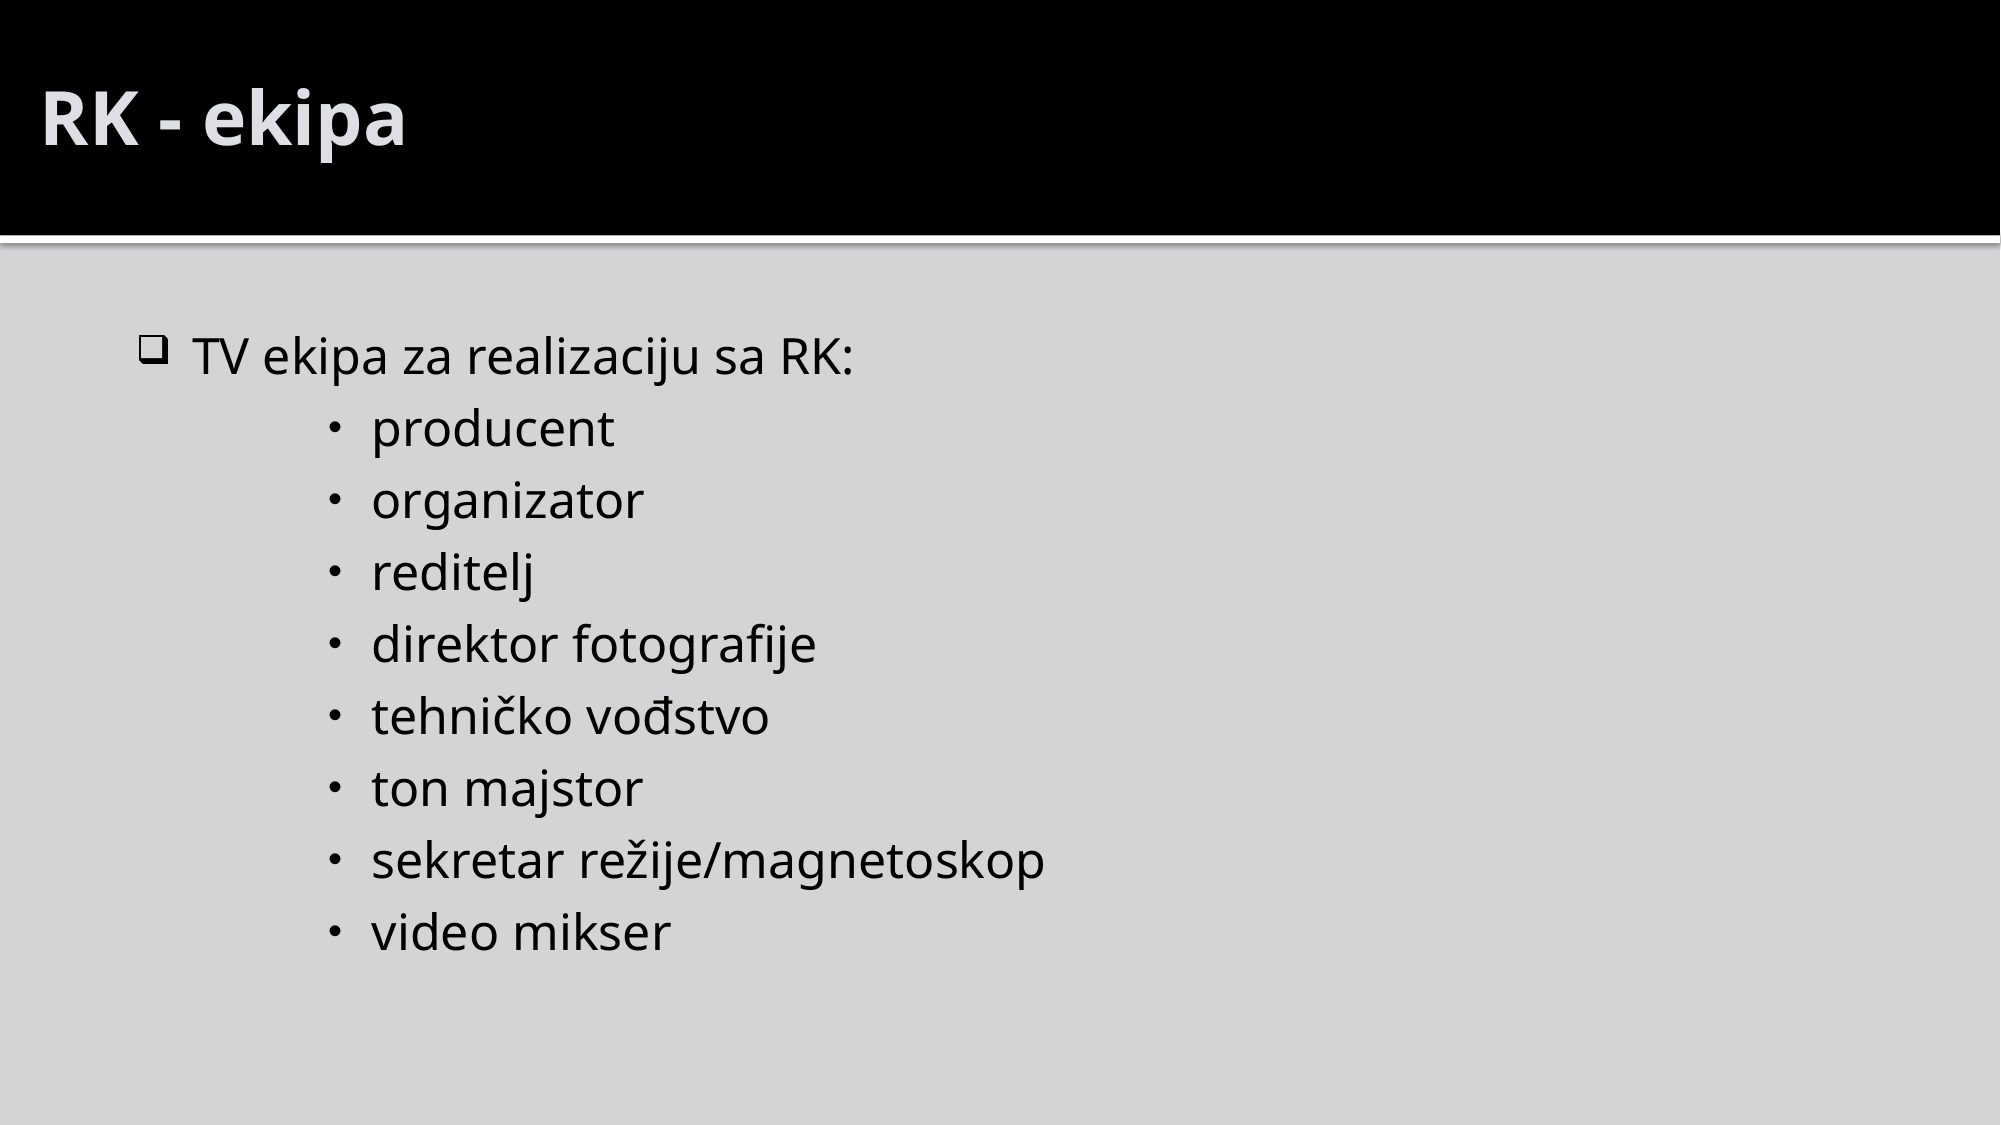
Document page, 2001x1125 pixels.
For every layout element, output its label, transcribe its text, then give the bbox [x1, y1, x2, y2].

title RK - ekipa [24, 12, 1675, 218]
list TV ekipa za realizaciju sa RK: producent organizator reditelj direktor fotografije tehničko vođstvo ton majstor sekretar režije/magnetoskop video mikser [24, 237, 1963, 1113]
